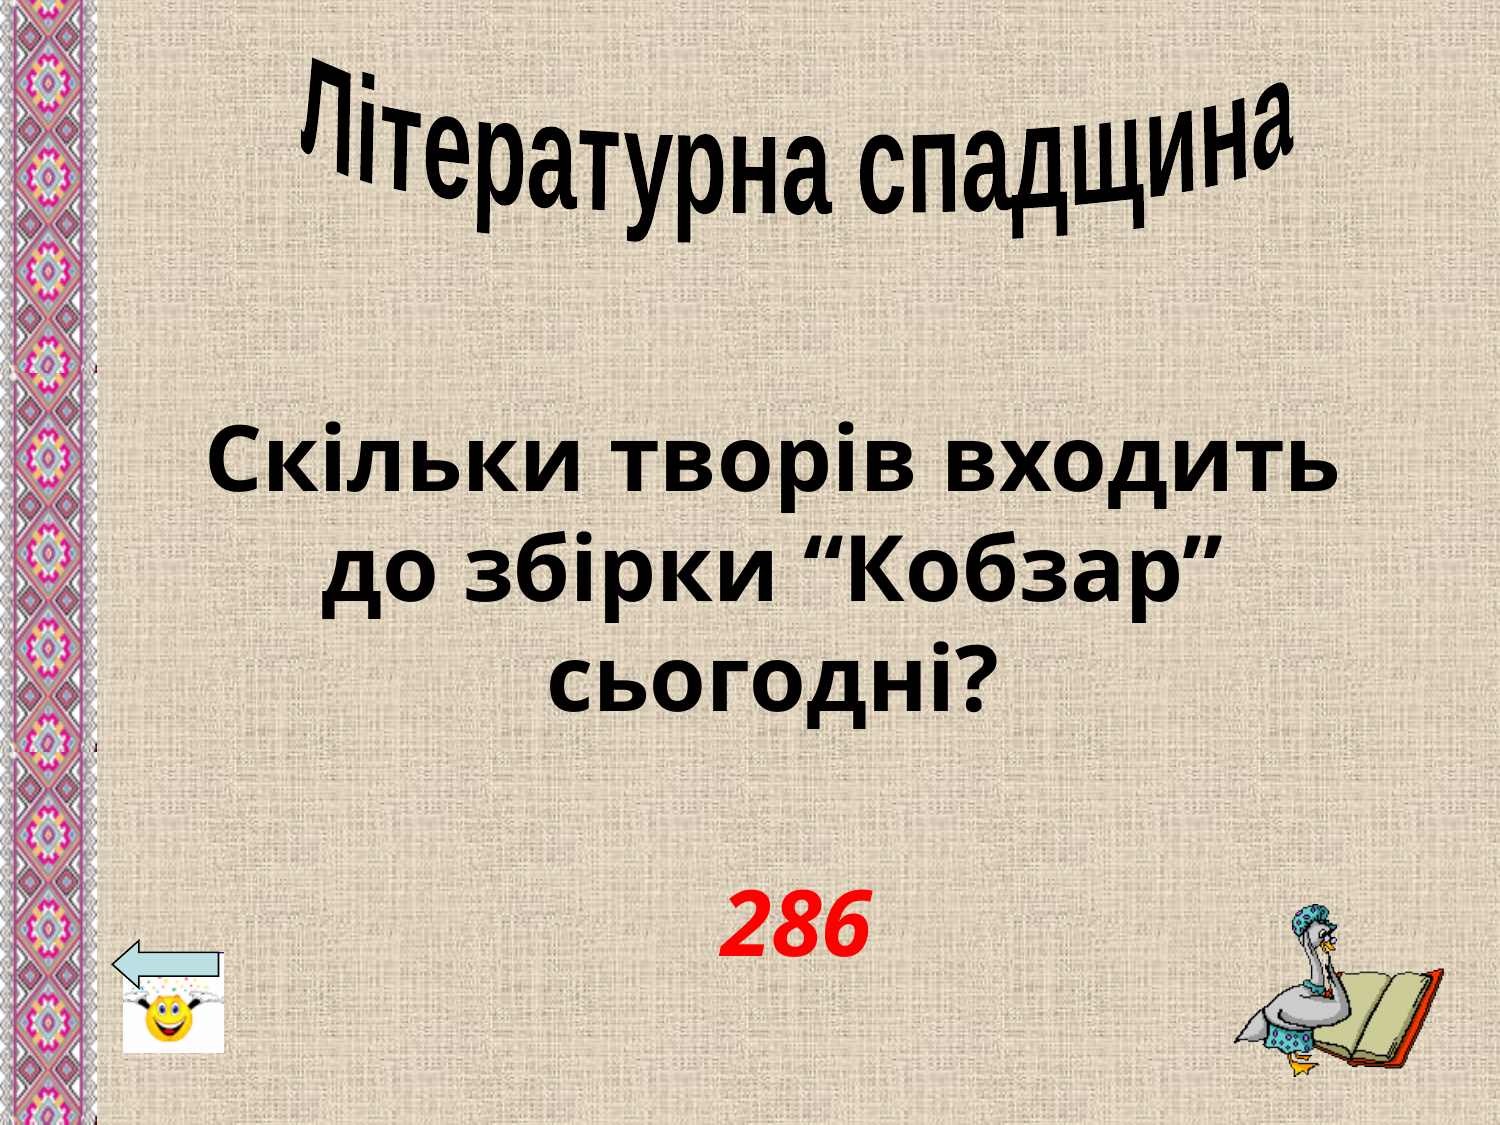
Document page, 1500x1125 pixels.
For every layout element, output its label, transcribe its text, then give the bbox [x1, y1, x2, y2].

text_box Скільки творів входить до збірки “Кобзар” сьогодні? [135, 444, 1411, 686]
text_box 286 [159, 798, 1435, 1040]
text_box [112, 959, 118, 970]
text_box [128, 940, 139, 950]
picture [0, 0, 1500, 1125]
